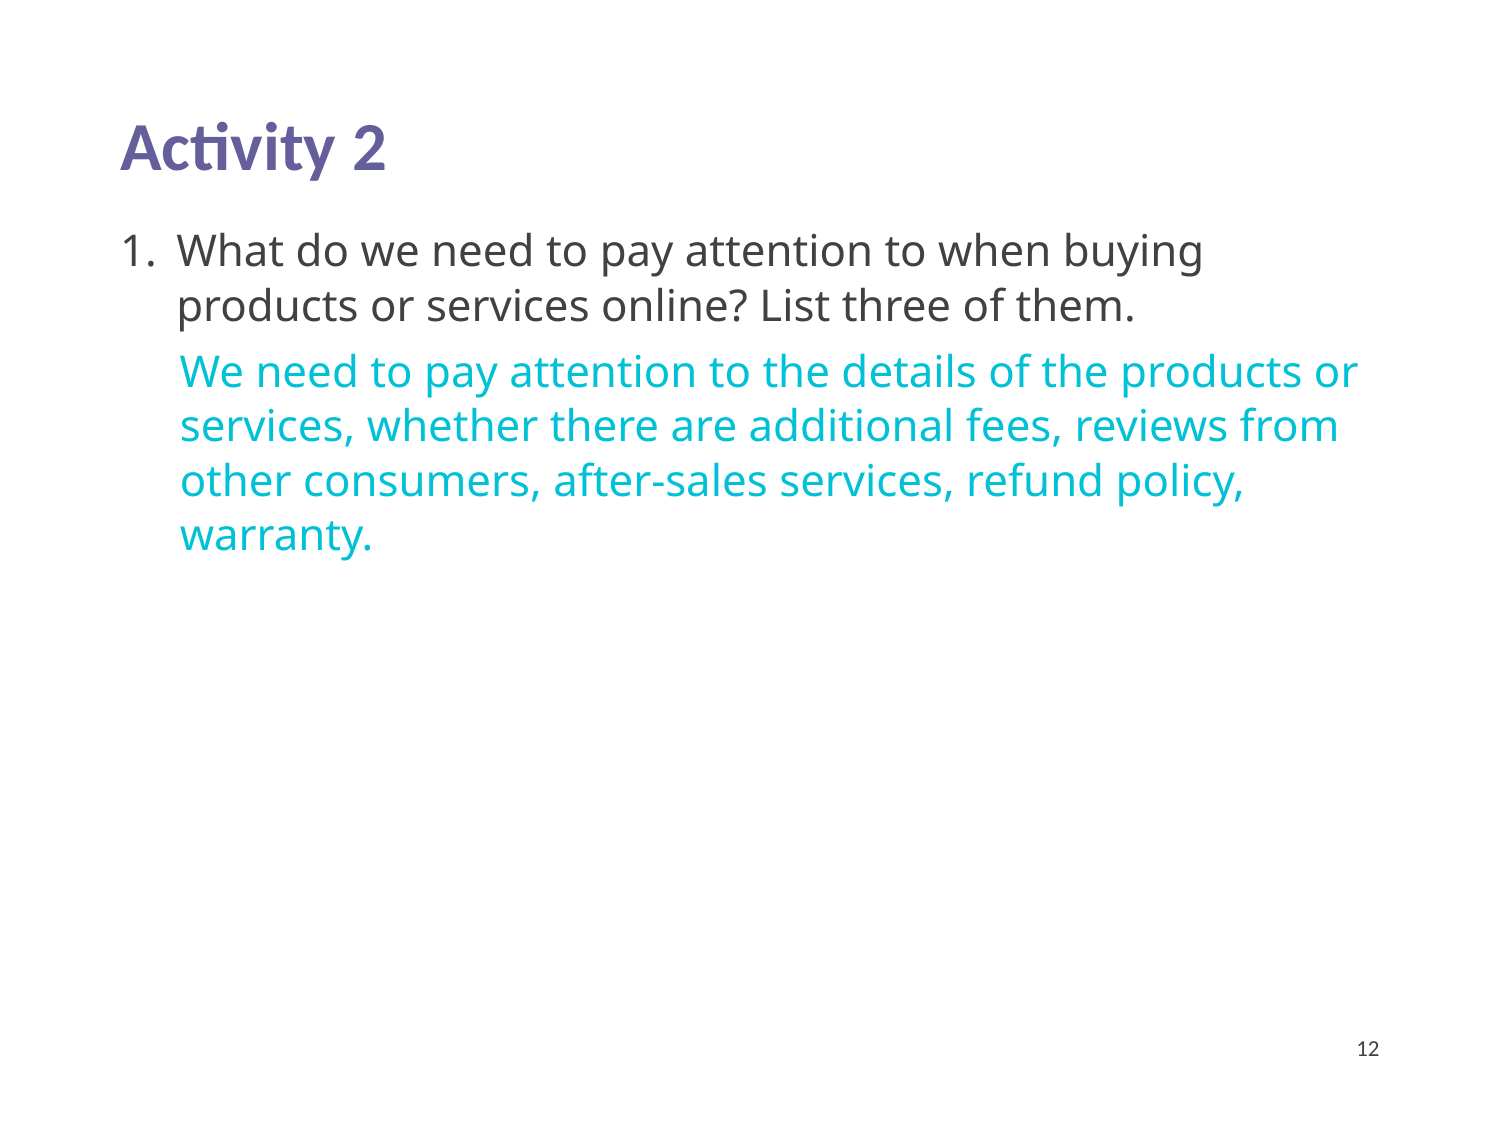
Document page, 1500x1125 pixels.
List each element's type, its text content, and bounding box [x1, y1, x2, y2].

list What do we need to pay attention to when buying products or services online? List three of them. We need to pay attention to the details of the products or services, whether there are additional fees, reviews from other consumers, after-sales services, refund policy, warranty. [119, 220, 1381, 866]
list Activity 2 [119, 113, 1382, 217]
slide_number 12 [1353, 1035, 1381, 1062]
